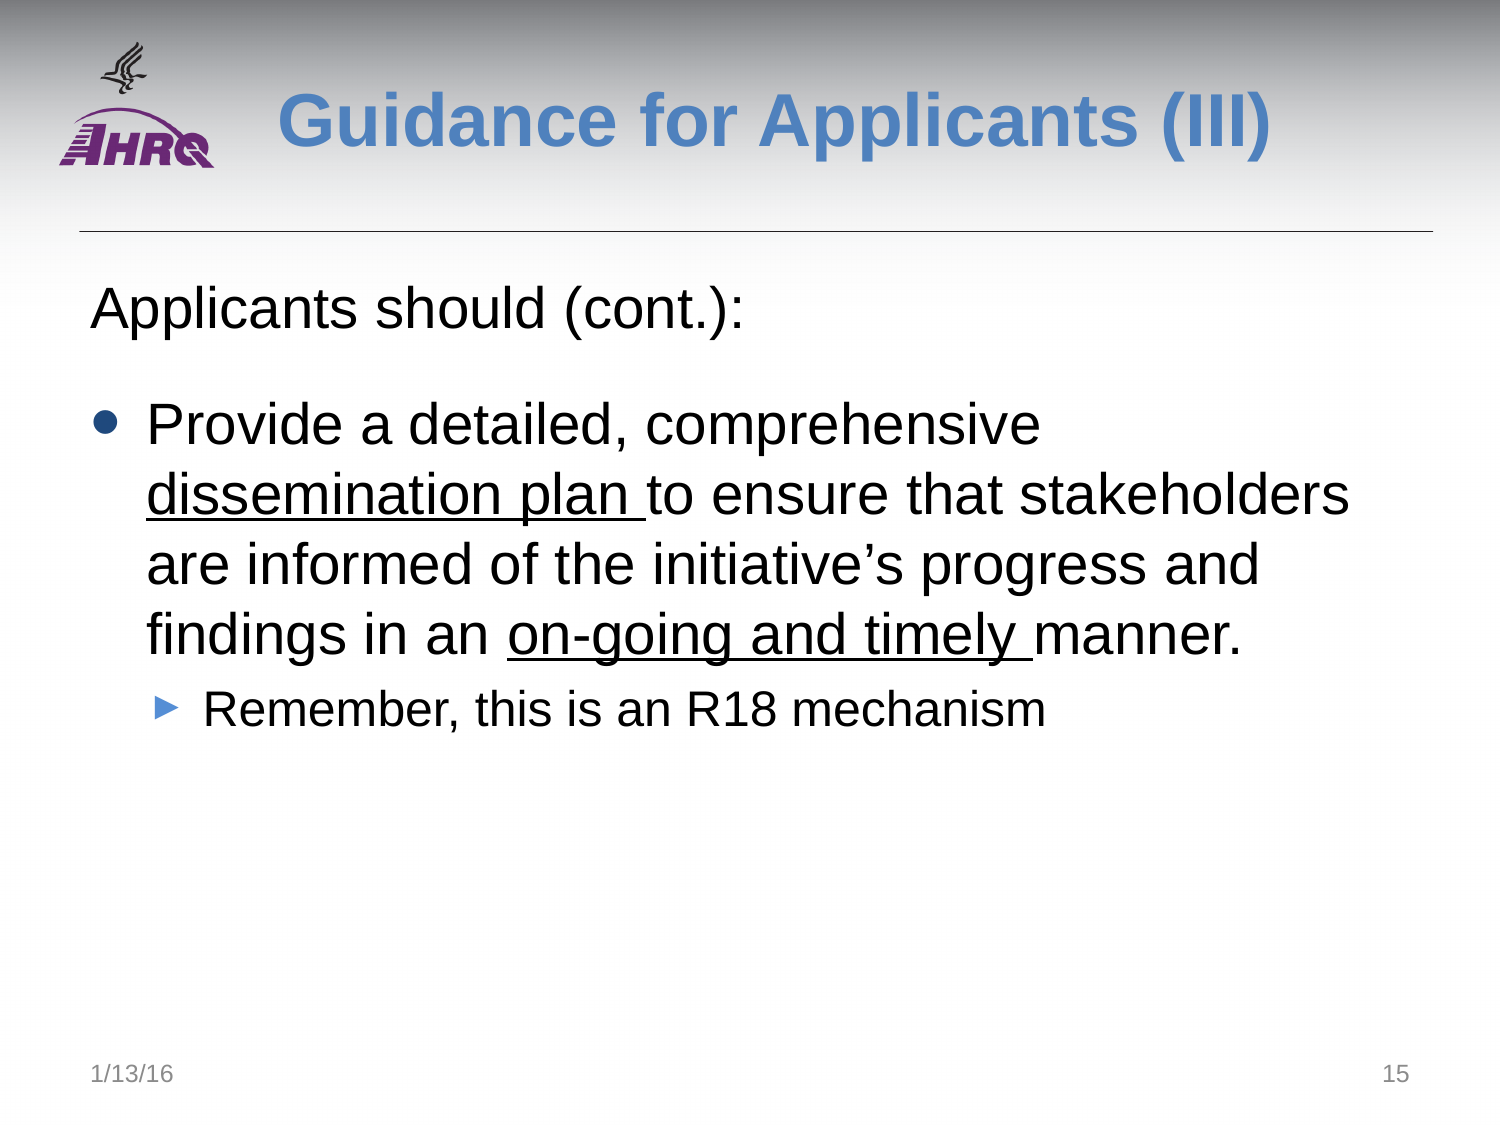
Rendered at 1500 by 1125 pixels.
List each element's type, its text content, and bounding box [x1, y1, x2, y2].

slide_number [75, 1042, 425, 1103]
list Applicants should (cont.): Provide a detailed, comprehensive dissemination plan to ensure that stakeholders are informed of the initiative’s progress and findings in an on-going and timely manner. Remember, this is an R18 mechanism [75, 262, 1425, 1005]
slide_number 15 [1074, 1042, 1425, 1103]
picture [0, 0, 1500, 1125]
title Guidance for Applicants (III) [262, 45, 1425, 188]
